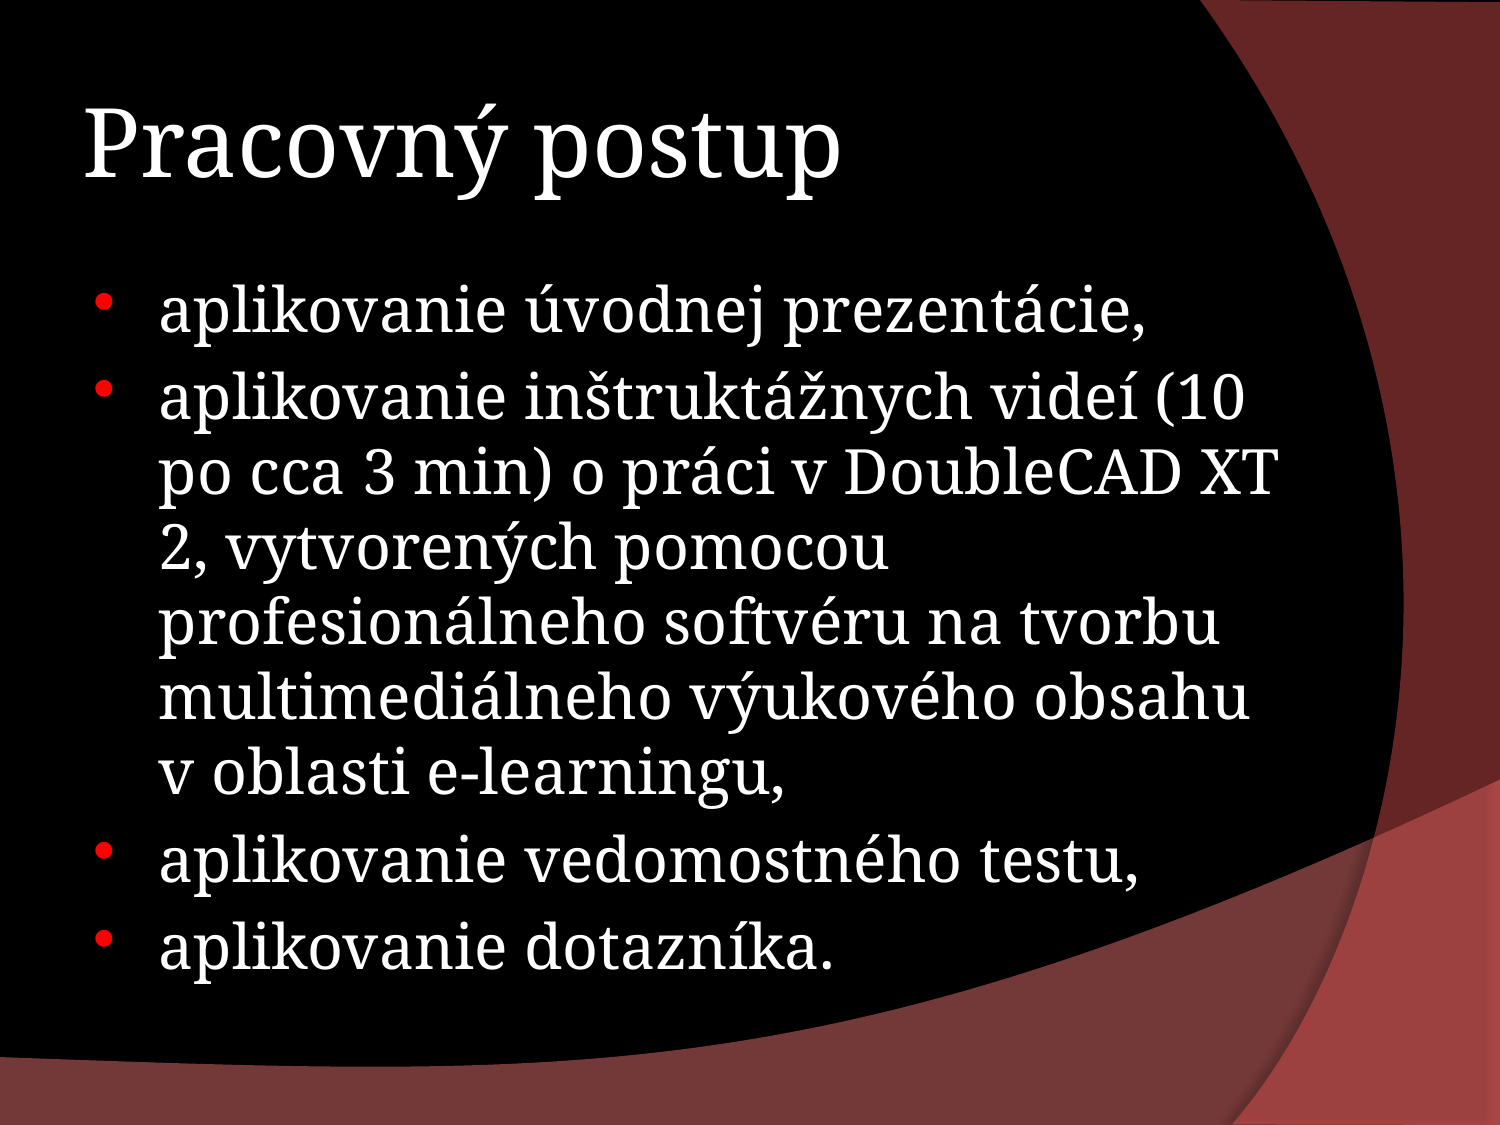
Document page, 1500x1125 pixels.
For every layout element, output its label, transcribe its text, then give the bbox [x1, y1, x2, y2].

title Pracovný postup [75, 45, 1300, 233]
list aplikovanie úvodnej prezentácie, aplikovanie inštruktážnych videí (10 po cca 3 min) o práci v DoubleCAD XT 2, vytvorených pomocou profesionálneho softvéru na tvorbu multimediálneho výukového obsahu v oblasti e-learningu, aplikovanie vedomostného testu, aplikovanie dotazníka. [75, 262, 1300, 1005]
